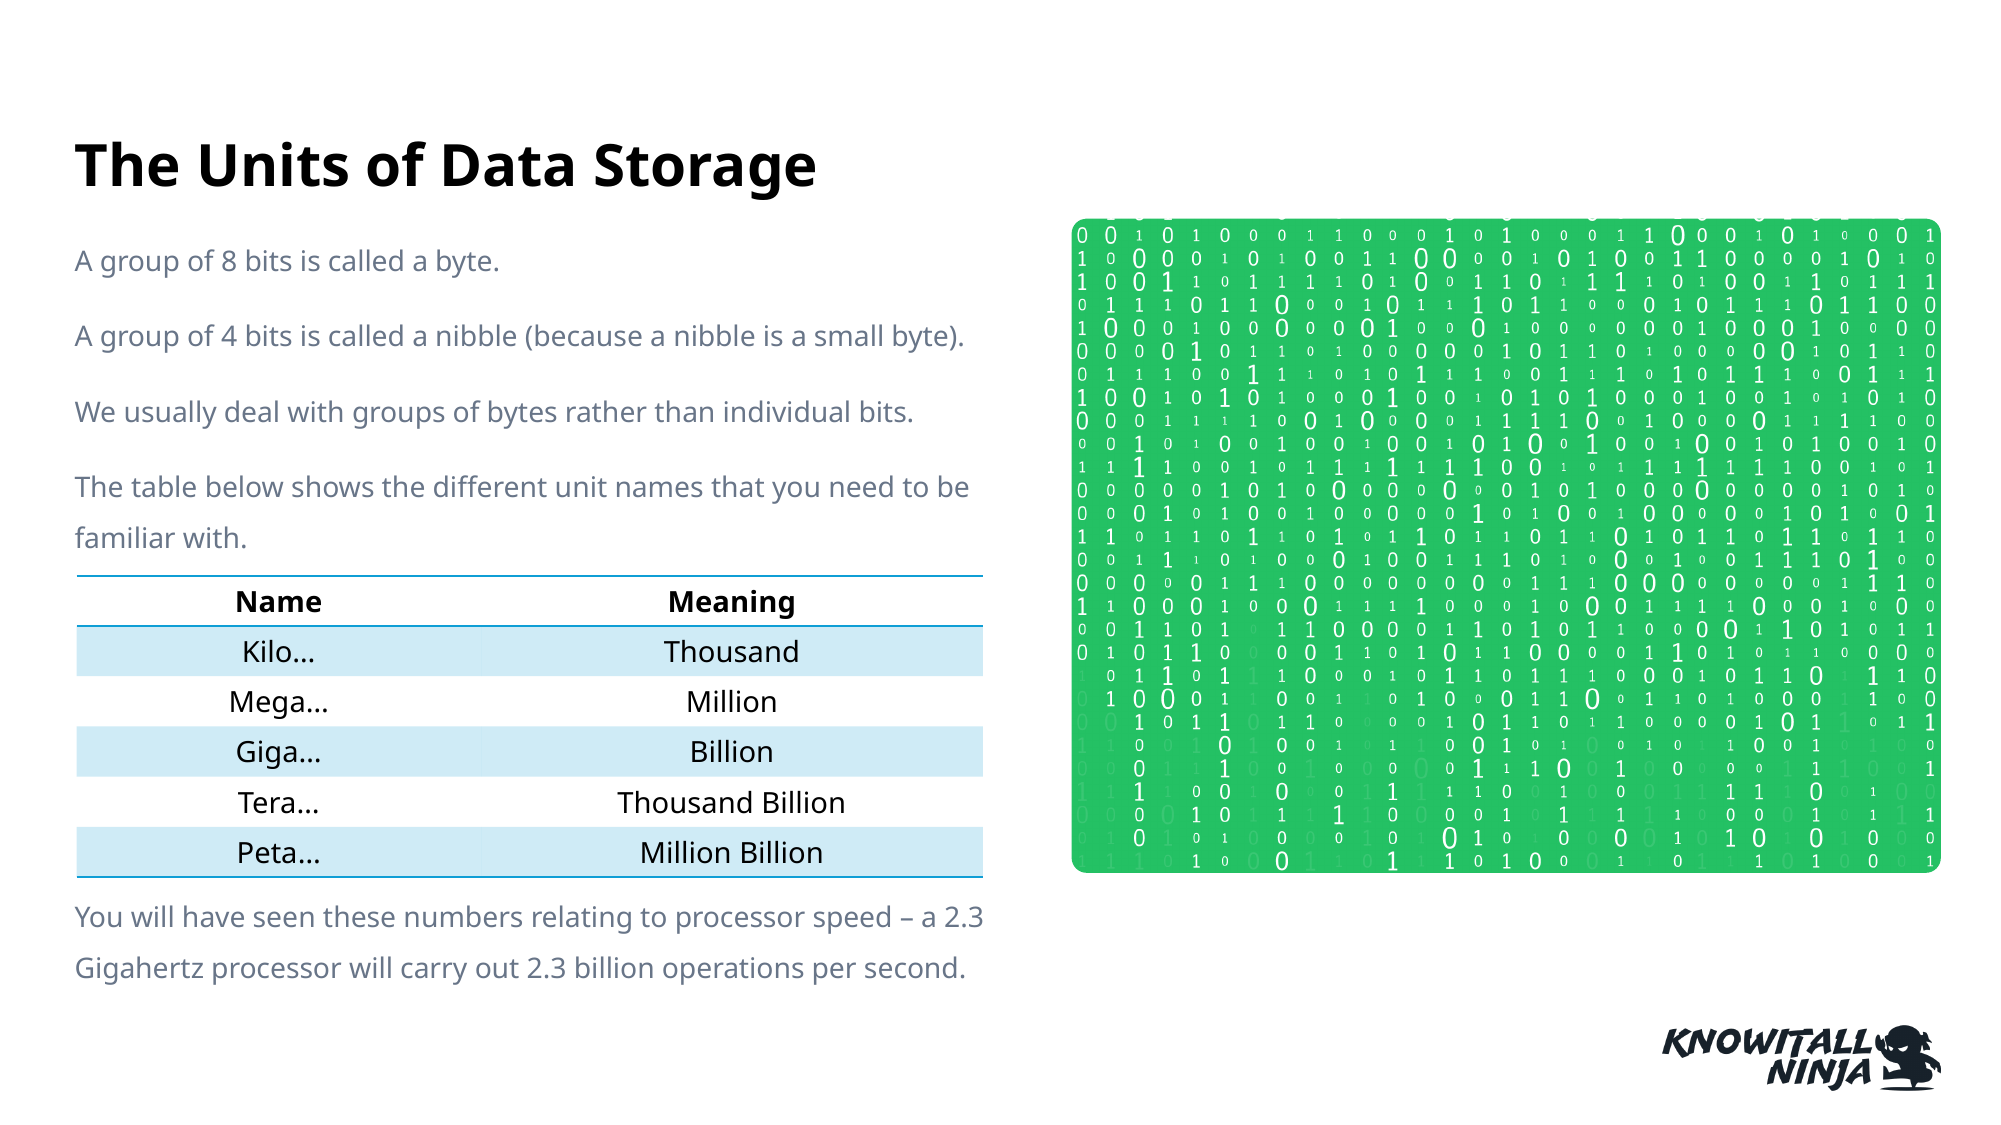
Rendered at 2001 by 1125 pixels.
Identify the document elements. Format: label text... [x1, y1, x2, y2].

list A group of 8 bits is called a byte. A group of 4 bits is called a nibble (because a nibble is a small byte). We usually deal with groups of bytes rather than individual bits. The table below shows the different unit names that you need to be familiar with. You will have seen these numbers relating to processor speed – a 2.3 Gigahertz processor will carry out 2.3 billion operations per second. [59, 218, 1000, 1091]
table_cell Peta… [77, 827, 481, 876]
table_cell Tera… [77, 777, 481, 827]
title The Units of Data Storage [59, 117, 1000, 206]
table_cell Million [481, 676, 983, 726]
table_cell Billion [481, 726, 983, 777]
table_cell Kilo… [77, 627, 481, 676]
table_cell Thousand [481, 627, 983, 676]
table_cell Giga… [77, 726, 481, 777]
table_cell Mega… [77, 676, 481, 726]
table_header Meaning [481, 577, 983, 625]
picture [1662, 1025, 1941, 1091]
table_cell Million Billion [481, 827, 983, 876]
table_cell Thousand Billion [481, 777, 983, 827]
table_header Name [77, 577, 481, 625]
picture [1071, 218, 1942, 874]
